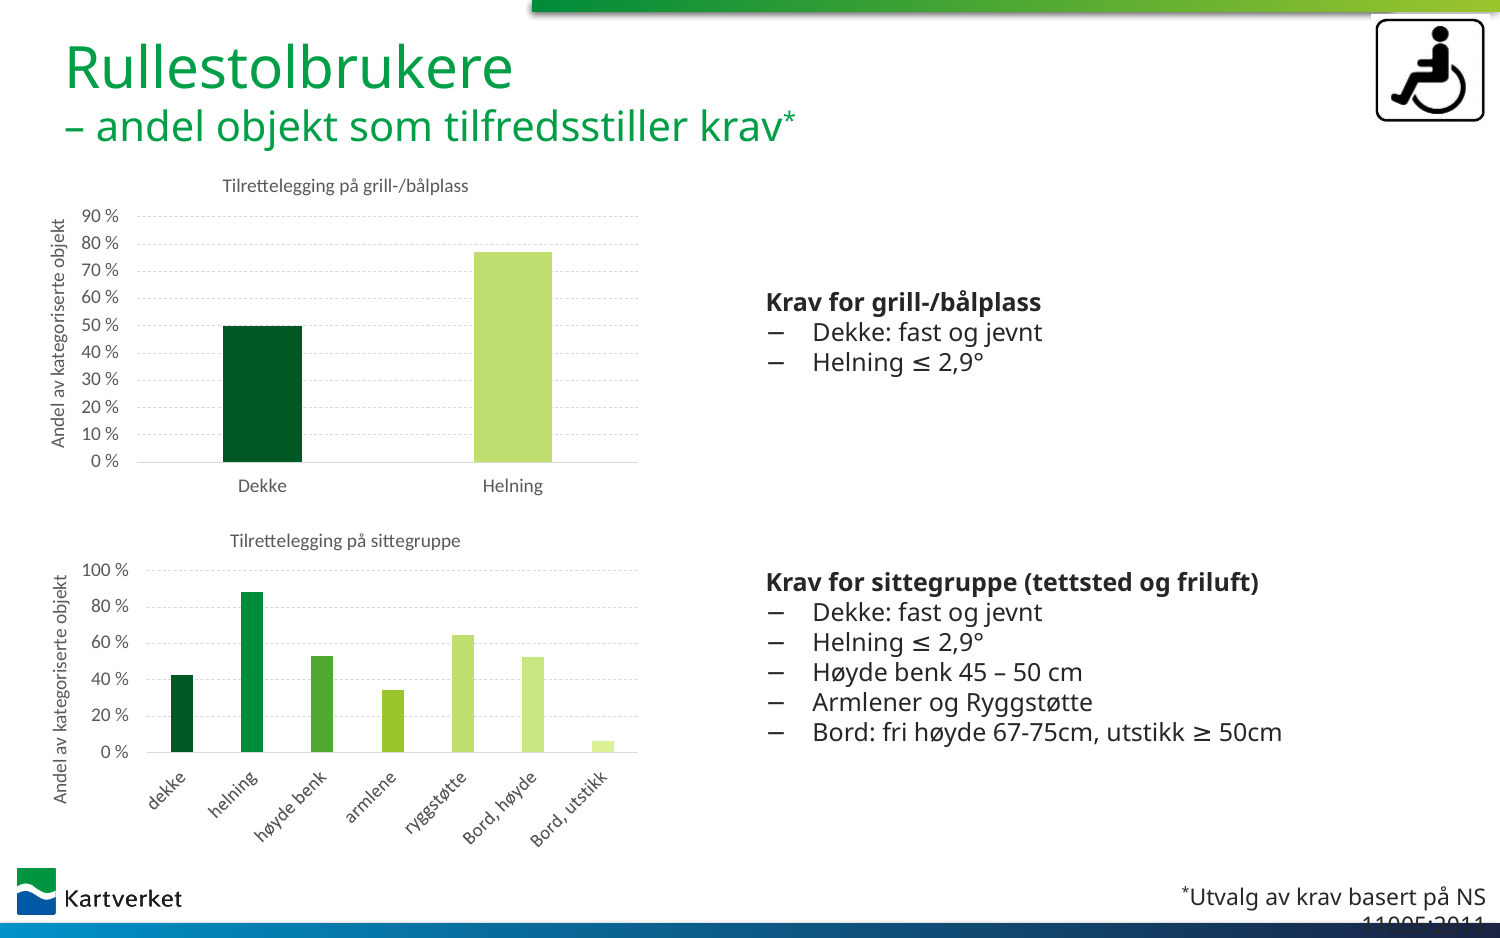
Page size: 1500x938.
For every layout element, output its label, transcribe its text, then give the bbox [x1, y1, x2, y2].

text_box Rullestolbrukere – andel objekt som tilfredsstiller krav* [49, 14, 1431, 158]
picture [1371, 13, 1491, 127]
picture [41, 166, 650, 505]
text_box Krav for grill-/bålplass Dekke: fast og jevnt Helning ≤ 2,9° [750, 279, 1452, 384]
picture [41, 520, 650, 859]
text_box Krav for sittegruppe (tettsted og friluft) Dekke: fast og jevnt Helning ≤ 2,9° Høyde benk 45 – 50 cm Armlener og Ryggstøtte Bord: fri høyde 67-75cm, utstikk ≥ 50cm [750, 559, 1500, 754]
text_box *Utvalg av krav basert på NS 11005:2011 [1068, 873, 1500, 938]
